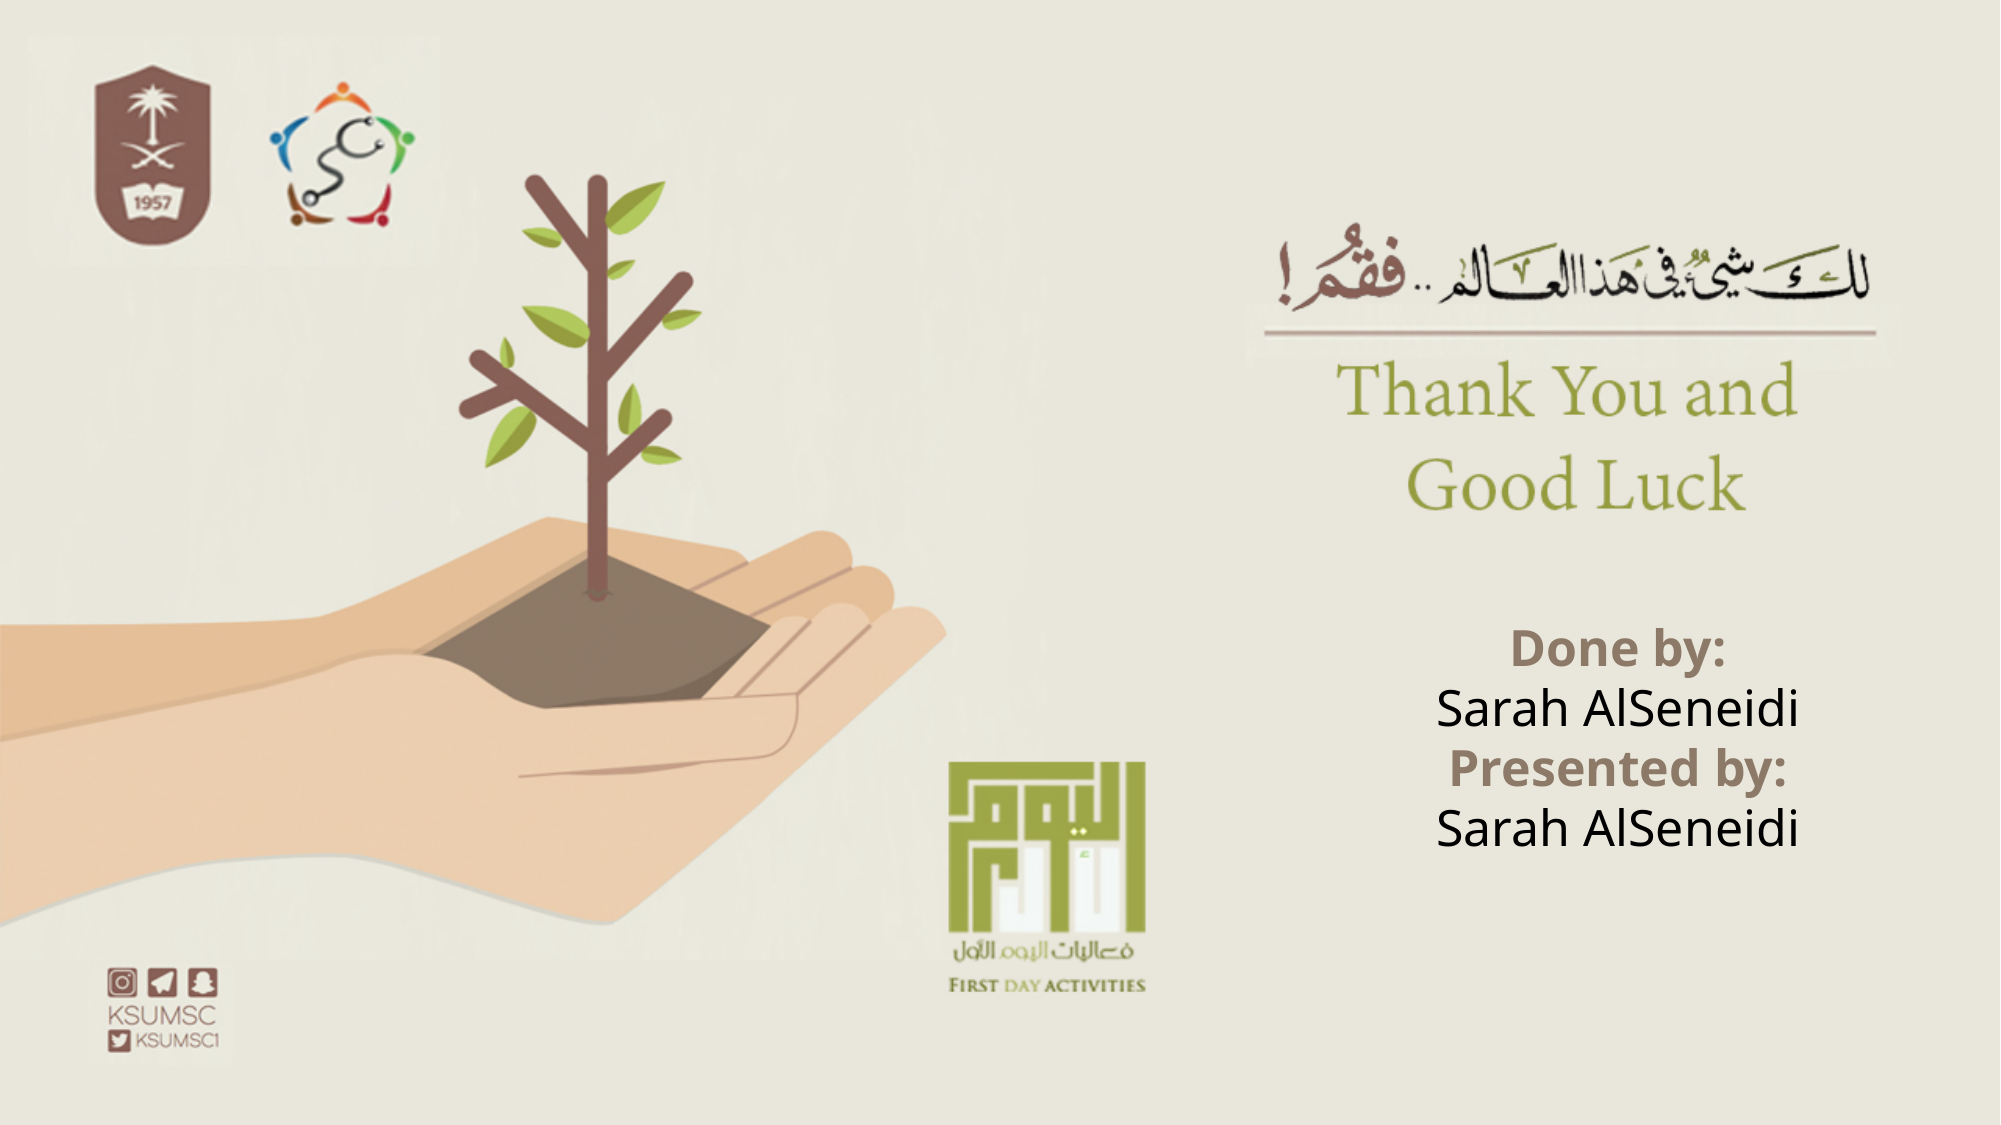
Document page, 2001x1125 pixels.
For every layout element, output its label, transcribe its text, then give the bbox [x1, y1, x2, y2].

picture [0, 0, 2001, 1125]
text_box Done by: Sarah AlSeneidi Presented by: Sarah AlSeneidi [1305, 609, 1932, 864]
